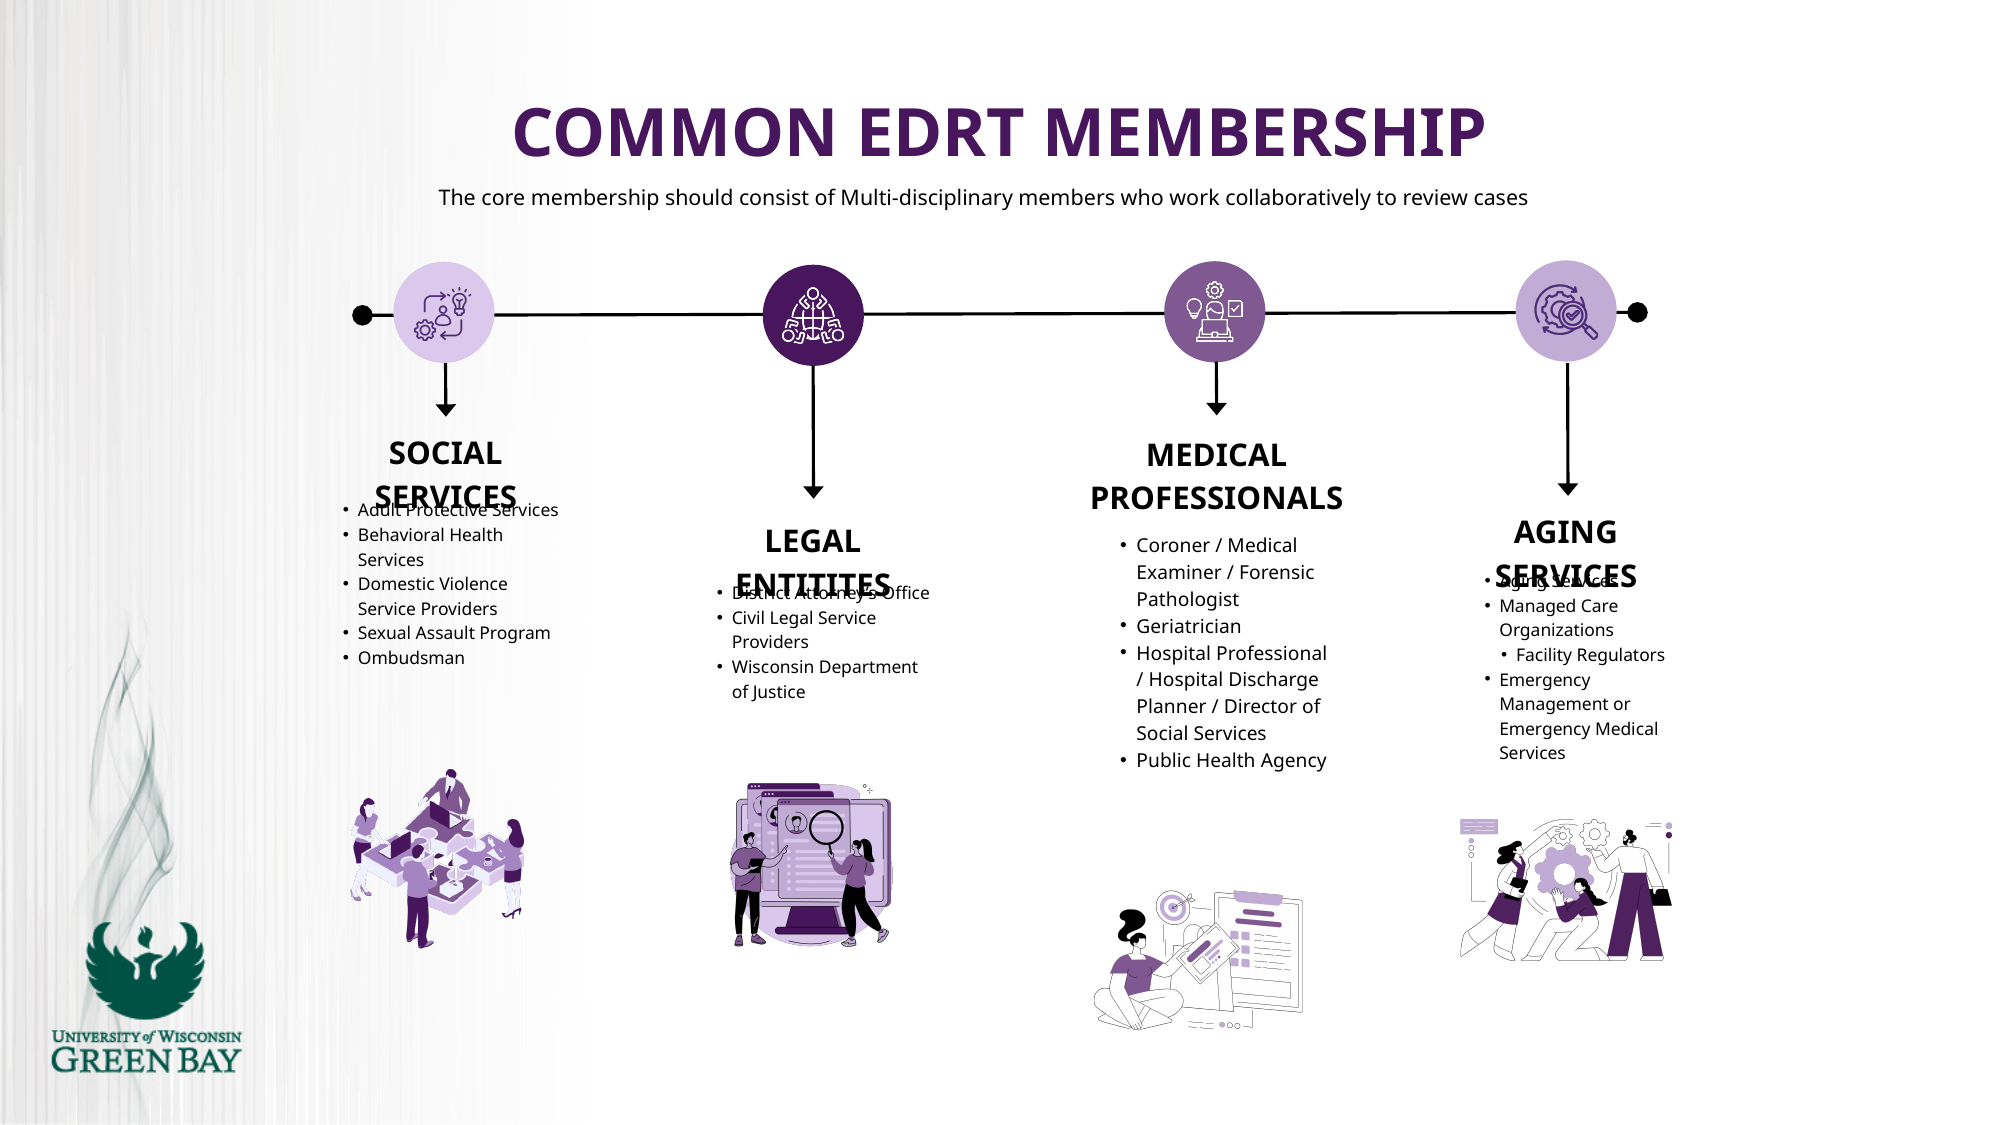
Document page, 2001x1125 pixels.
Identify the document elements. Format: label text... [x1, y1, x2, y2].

text_box [803, 366, 824, 499]
text_box Aging Services Managed Care Organizations Facility Regulators Emergency Management or Emergency Medical Services [1469, 566, 1666, 764]
text_box MEDICAL PROFESSIONALS [1078, 428, 1356, 516]
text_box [1515, 260, 1617, 362]
text_box Coroner / Medical Examiner / Forensic Pathologist Geriatrician Hospital Professional / Hospital Discharge Planner / Director of Social Services Public Health Agency [1103, 529, 1329, 772]
text_box The core membership should consist of Multi-disciplinary members who work collaboratively to review cases [370, 179, 1599, 210]
text_box [1460, 819, 1672, 961]
text_box AGING SERVICES [1453, 506, 1679, 594]
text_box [762, 264, 864, 366]
text_box District Attorney’s Office Civil Legal Service Providers Wisconsin Department of Justice [701, 578, 937, 702]
text_box [352, 304, 393, 326]
text_box SOCIAL SERVICES [333, 427, 559, 495]
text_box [393, 261, 495, 363]
text_box Adult Protective Services Behavioral Health Services Domestic Violence Service Providers Sexual Assault Program Ombudsman [327, 495, 563, 669]
text_box [1617, 302, 1648, 323]
text_box [435, 363, 457, 417]
text_box [1557, 363, 1579, 496]
text_box [1206, 363, 1227, 416]
text_box [723, 781, 895, 960]
text_box COMMON EDRT MEMBERSHIP [486, 103, 1513, 170]
picture [0, 0, 2001, 1125]
text_box [349, 766, 525, 949]
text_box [1164, 261, 1266, 363]
text_box LEGAL ENTITITES [695, 514, 931, 603]
text_box [1093, 890, 1303, 1030]
